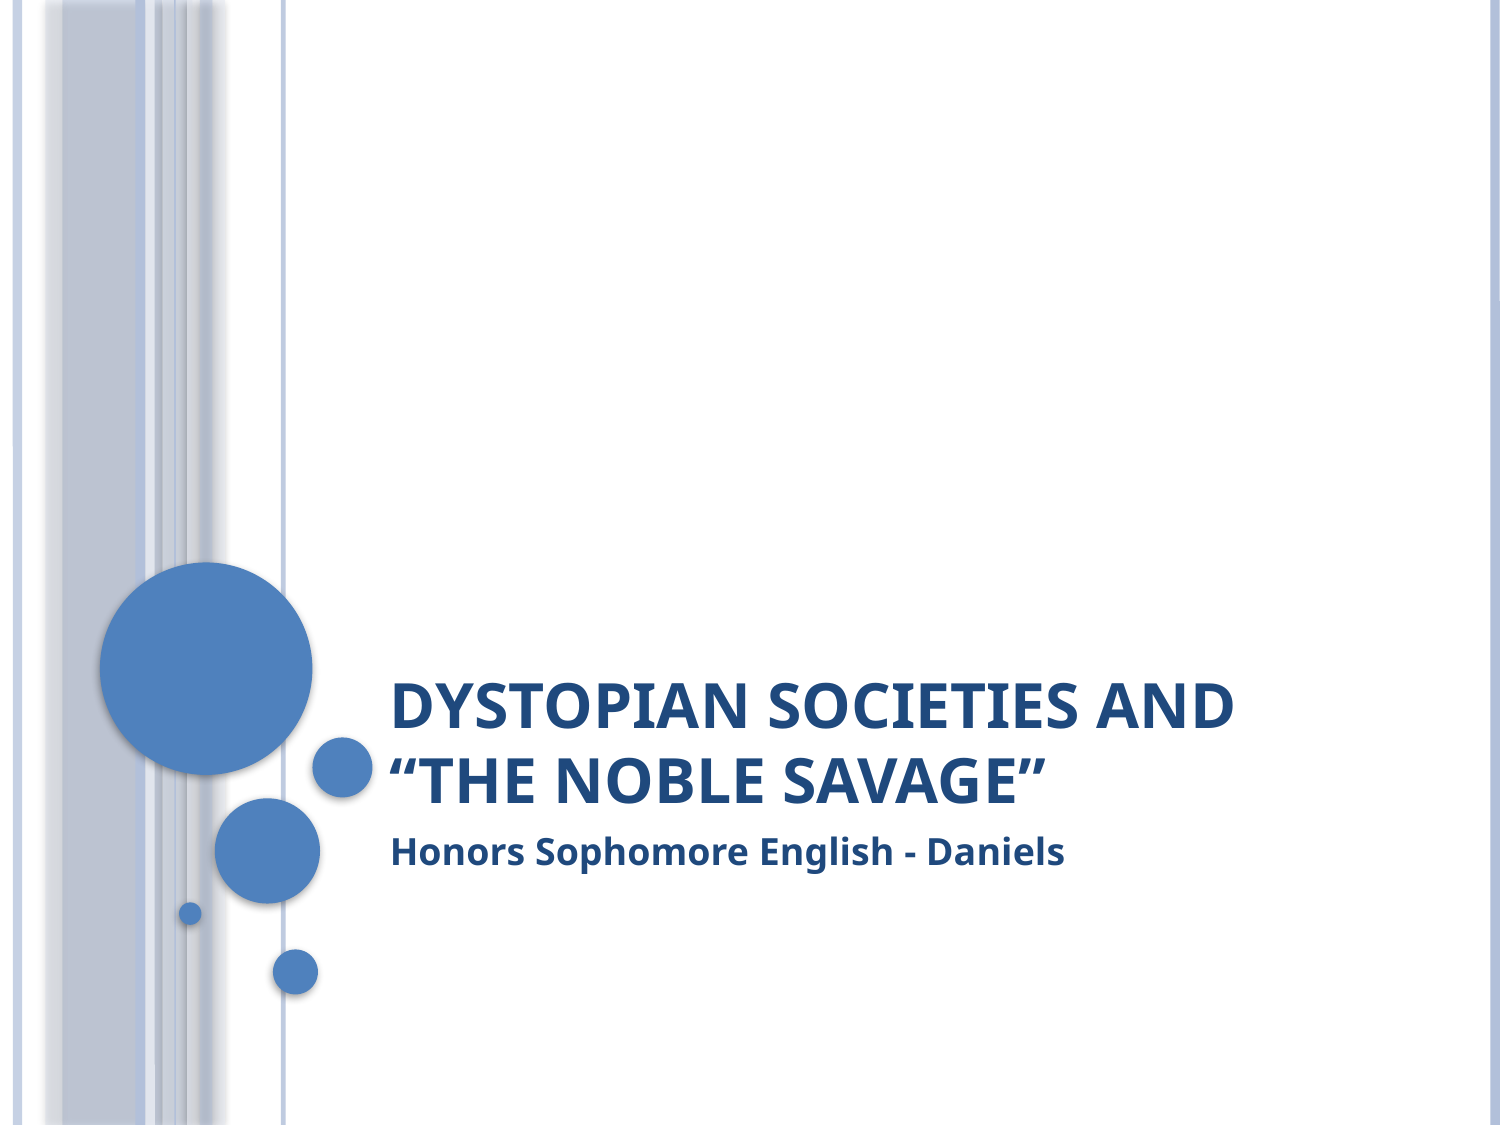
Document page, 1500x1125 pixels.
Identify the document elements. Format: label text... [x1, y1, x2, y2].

subtitle Honors Sophomore English - Daniels [375, 820, 1388, 1046]
title Dystopian Societies and “The Noble Savage” [375, 512, 1388, 820]
